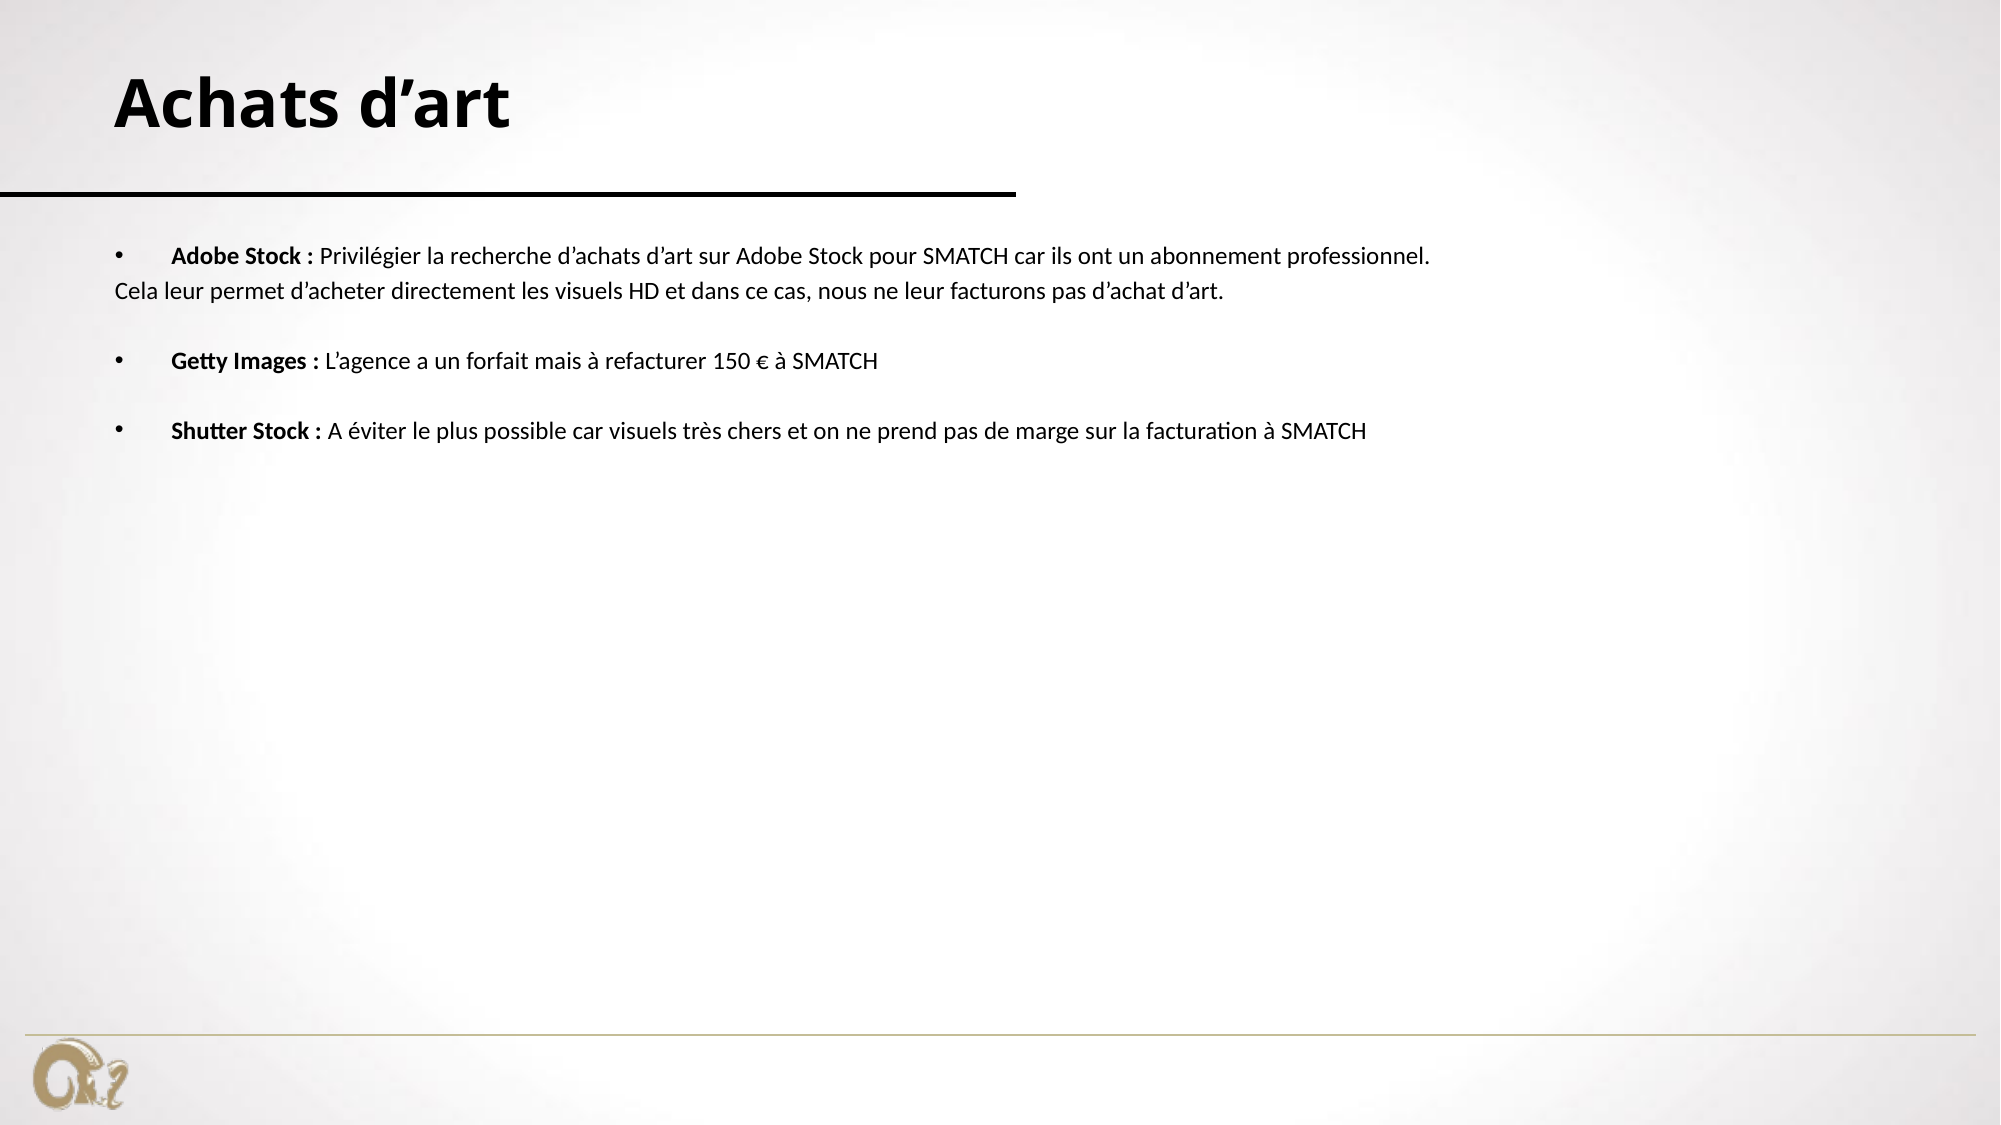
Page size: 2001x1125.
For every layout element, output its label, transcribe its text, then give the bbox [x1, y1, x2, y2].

text_box Adobe Stock : Privilégier la recherche d’achats d’art sur Adobe Stock pour SMATCH car ils ont un abonnement professionnel. Cela leur permet d’acheter directement les visuels HD et dans ce cas, nous ne leur facturons pas d’achat d’art. Getty Images : L’agence a un forfait mais à refacturer 150 € à SMATCH Shutter Stock : A éviter le plus possible car visuels très chers et on ne prend pas de marge sur la facturation à SMATCH [99, 232, 1680, 1006]
title Achats d’art [99, 7, 1900, 195]
picture [0, 0, 2000, 1125]
